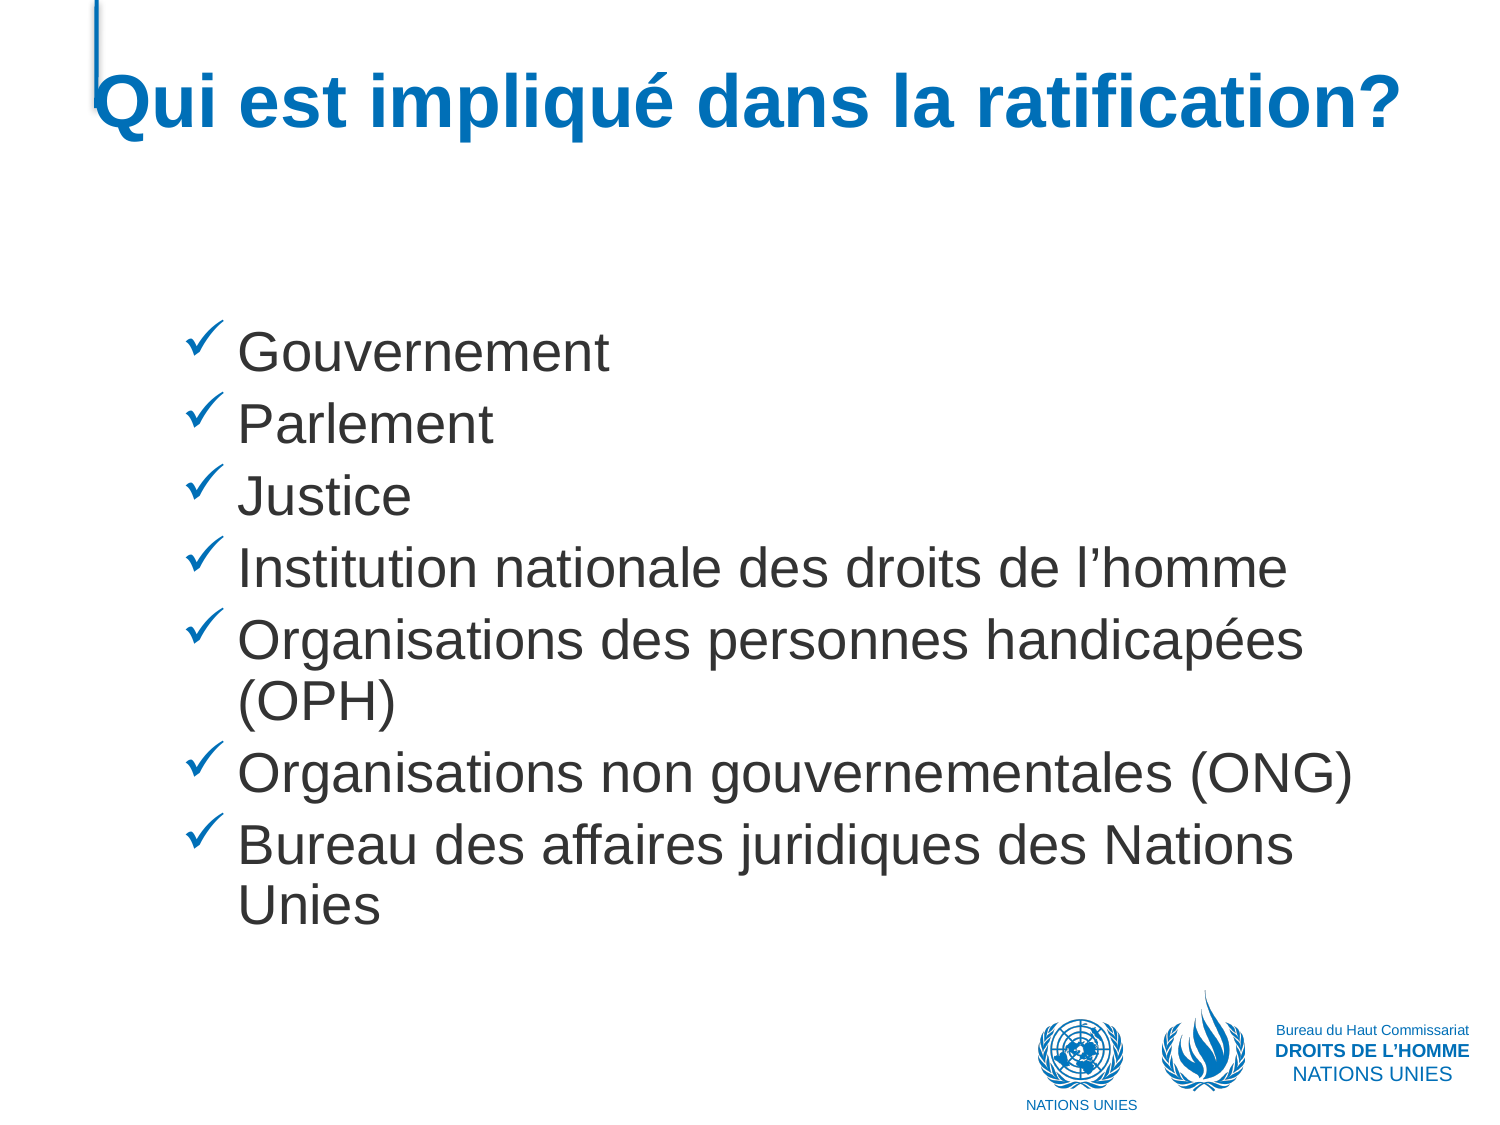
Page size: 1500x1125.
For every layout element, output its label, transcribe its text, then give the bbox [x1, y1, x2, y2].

text_box NATIONS UNIES [980, 1088, 1184, 1121]
text_box Bureau du Haut Commissariat DROITS DE L’HOMME NATIONS UNIES [1245, 1013, 1500, 1094]
picture [1037, 990, 1457, 1107]
title Qui est impliqué dans la ratification? [62, 45, 1437, 224]
text_box Gouvernement Parlement Justice Institution nationale des droits de l’homme Organisations des personnes handicapées (OPH) Organisations non gouvernementales (ONG) Bureau des affaires juridiques des Nations Unies [166, 236, 1405, 983]
